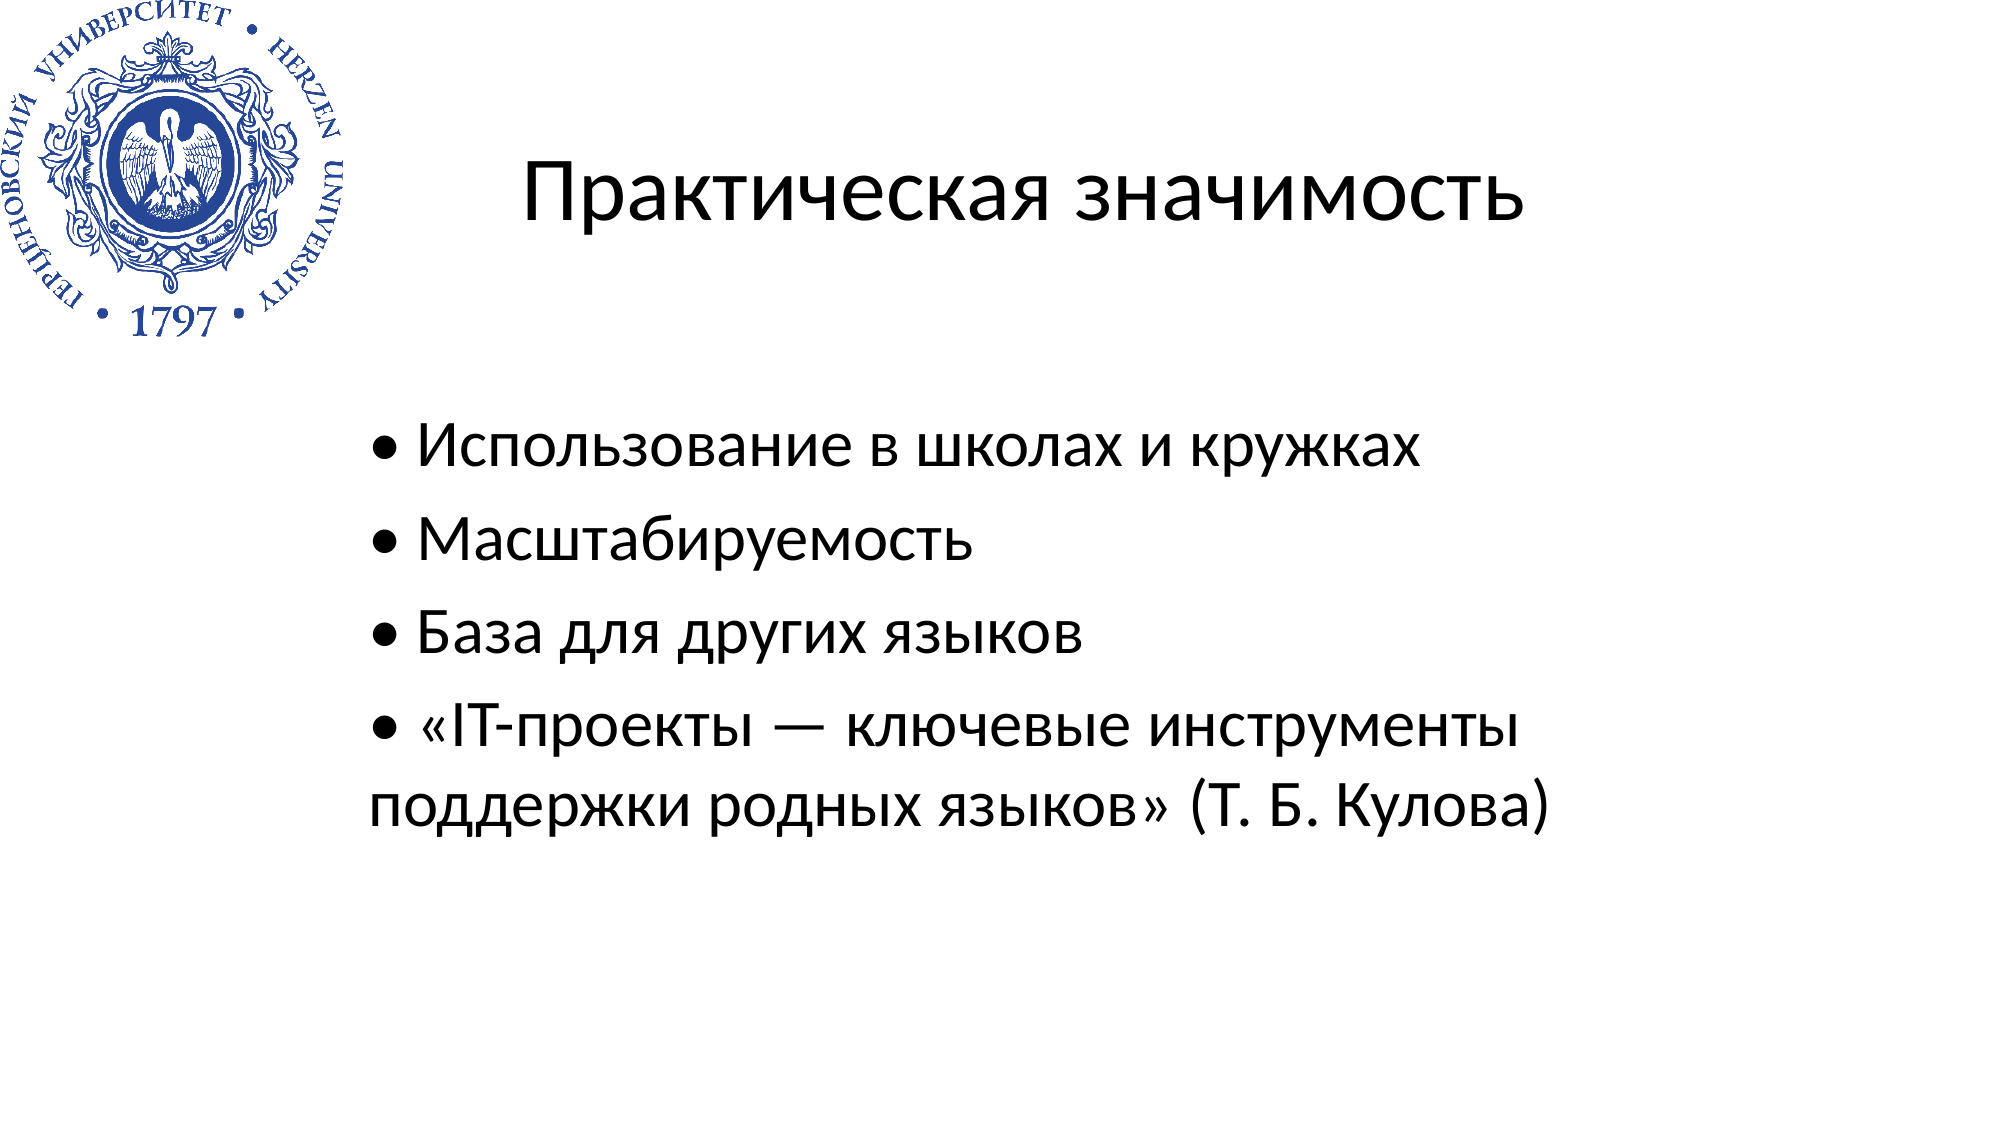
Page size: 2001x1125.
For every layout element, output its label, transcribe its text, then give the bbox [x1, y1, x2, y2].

title Практическая значимость [348, 90, 1925, 278]
picture [0, 0, 344, 337]
list • Использование в школах и кружках • Масштабируемость • База для других языков • «IT-проекты — ключевые инструменты поддержки родных языков» (Т. Б. Кулова) [353, 392, 1751, 898]
